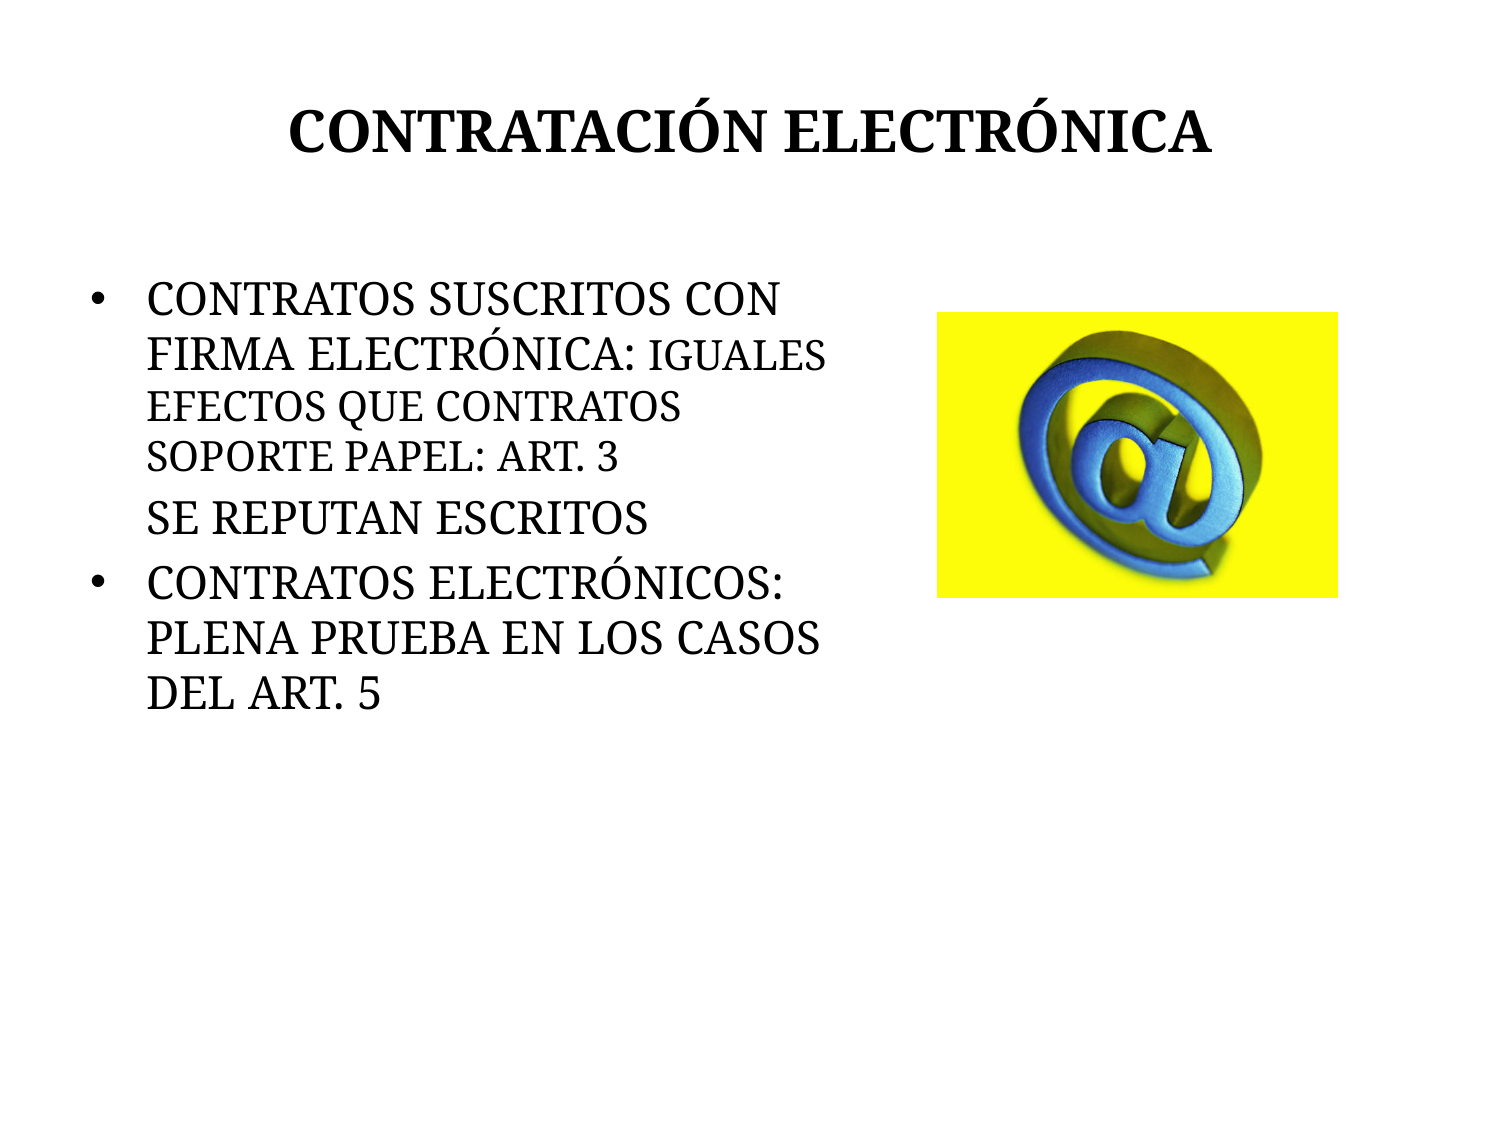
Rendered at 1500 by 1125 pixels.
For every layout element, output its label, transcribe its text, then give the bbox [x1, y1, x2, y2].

list CONTRATOS SUSCRITOS CON FIRMA ELECTRÓNICA: IGUALES EFECTOS QUE CONTRATOS SOPORTE PAPEL: ART. 3 SE REPUTAN ESCRITOS CONTRATOS ELECTRÓNICOS: PLENA PRUEBA EN LOS CASOS DEL ART. 5 [75, 262, 863, 1005]
picture [937, 312, 1338, 599]
title CONTRATACIÓN ELECTRÓNICA [75, 45, 1425, 213]
